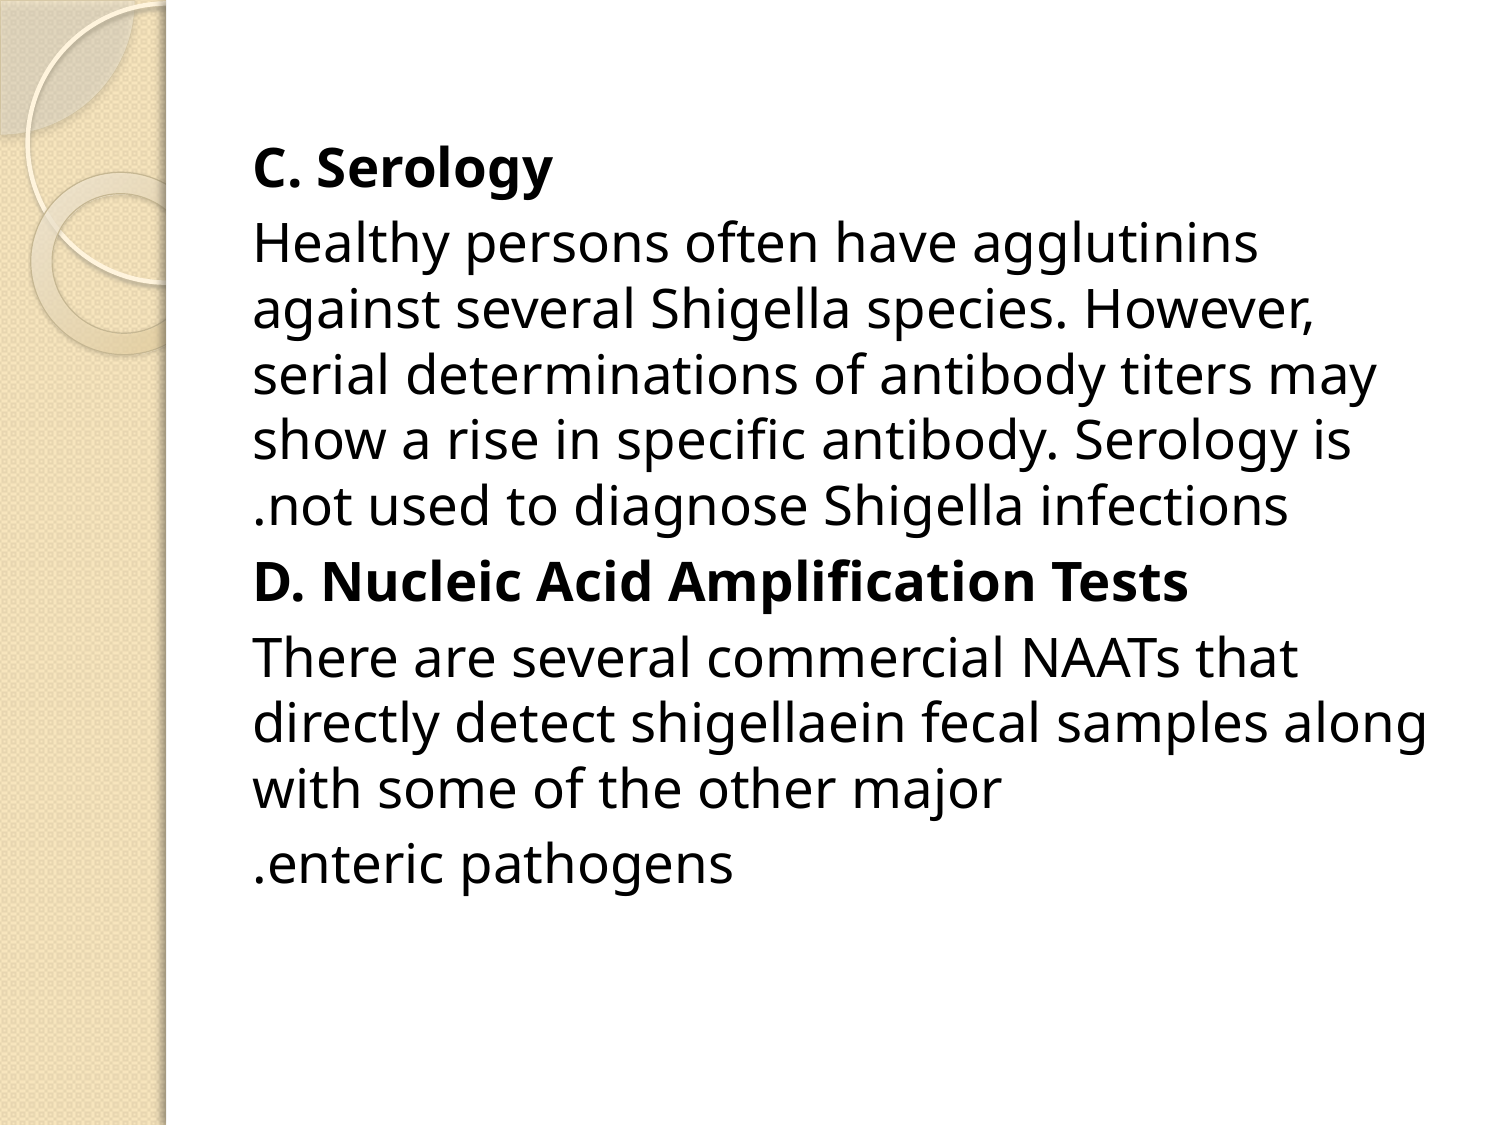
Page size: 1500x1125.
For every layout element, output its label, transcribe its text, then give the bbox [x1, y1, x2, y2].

list C. Serology Healthy persons often have agglutinins against several Shigella species. However, serial determinations of antibody titers may show a rise in specific antibody. Serology is not used to diagnose Shigella infections. D. Nucleic Acid Amplification Tests There are several commercial NAATs that directly detect shigellaein fecal samples along with some of the other major enteric pathogens. [237, 125, 1468, 913]
